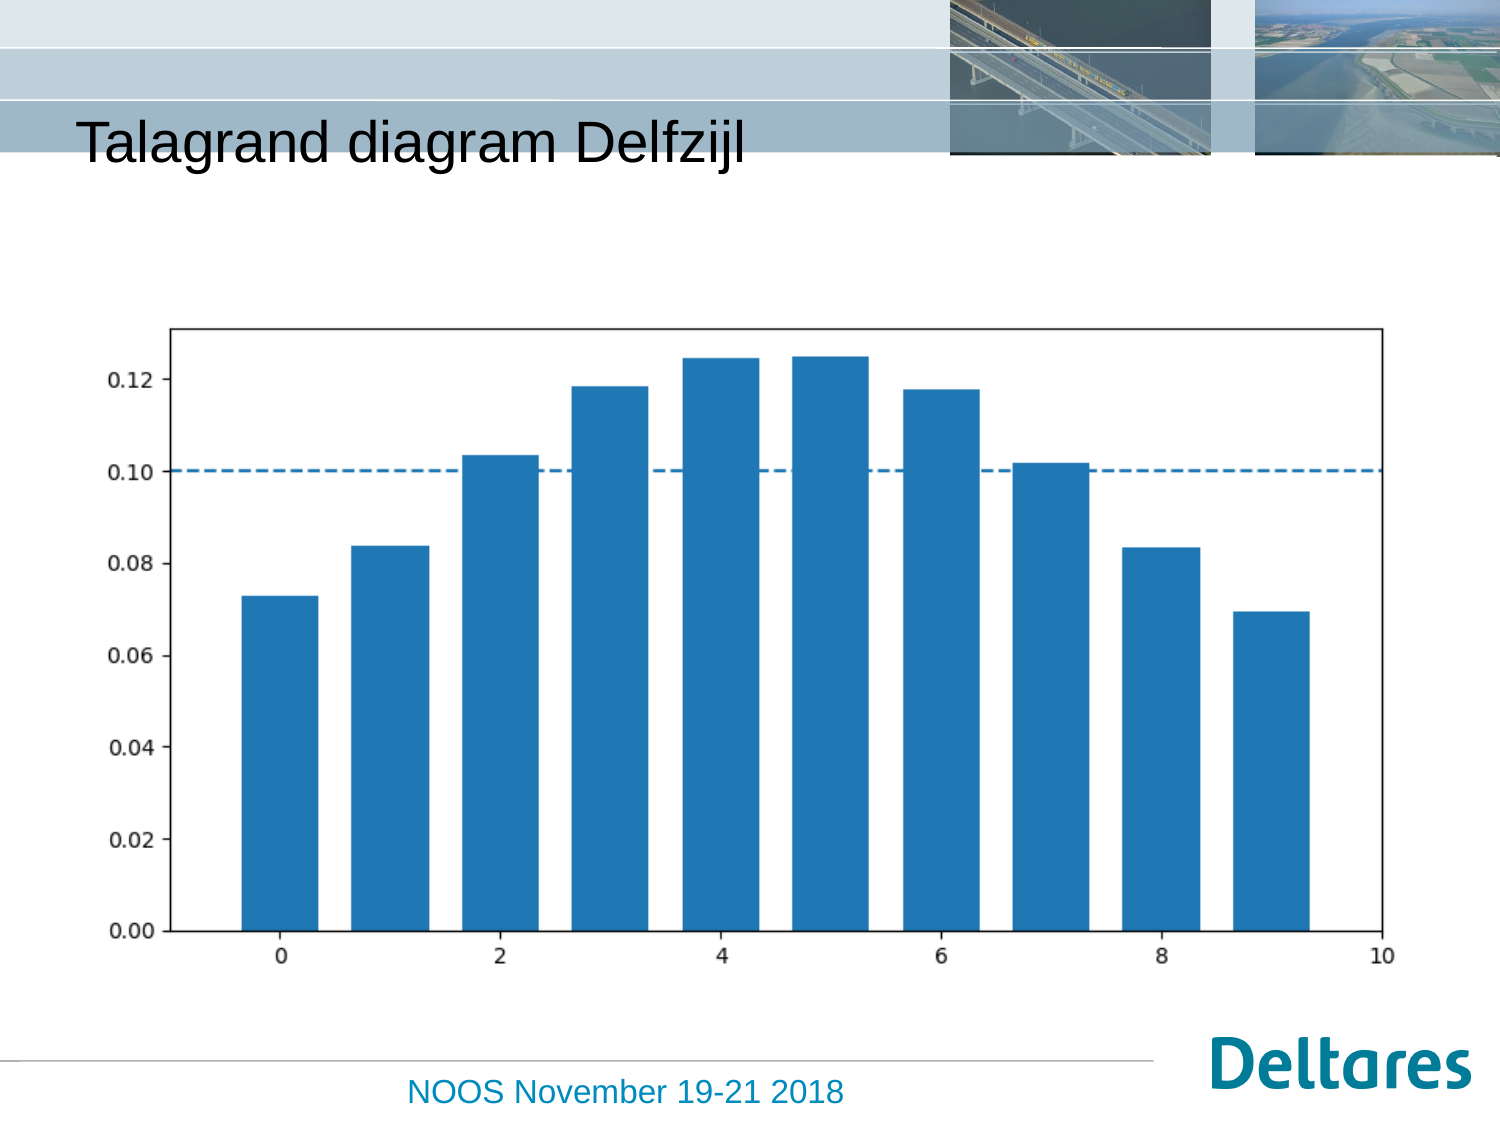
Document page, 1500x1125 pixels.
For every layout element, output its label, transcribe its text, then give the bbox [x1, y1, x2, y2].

picture [1425, 153, 1500, 157]
picture [1419, 1058, 1430, 1064]
picture [1270, 1058, 1281, 1064]
picture [1464, 1083, 1471, 1089]
picture [1330, 1037, 1471, 1089]
picture [1237, 1037, 1301, 1089]
title Talagrand diagram Delfzijl [75, 44, 1425, 233]
picture [1308, 1037, 1323, 1089]
picture [1222, 1046, 1243, 1080]
picture [1353, 1058, 1367, 1081]
picture [84, 302, 1408, 971]
